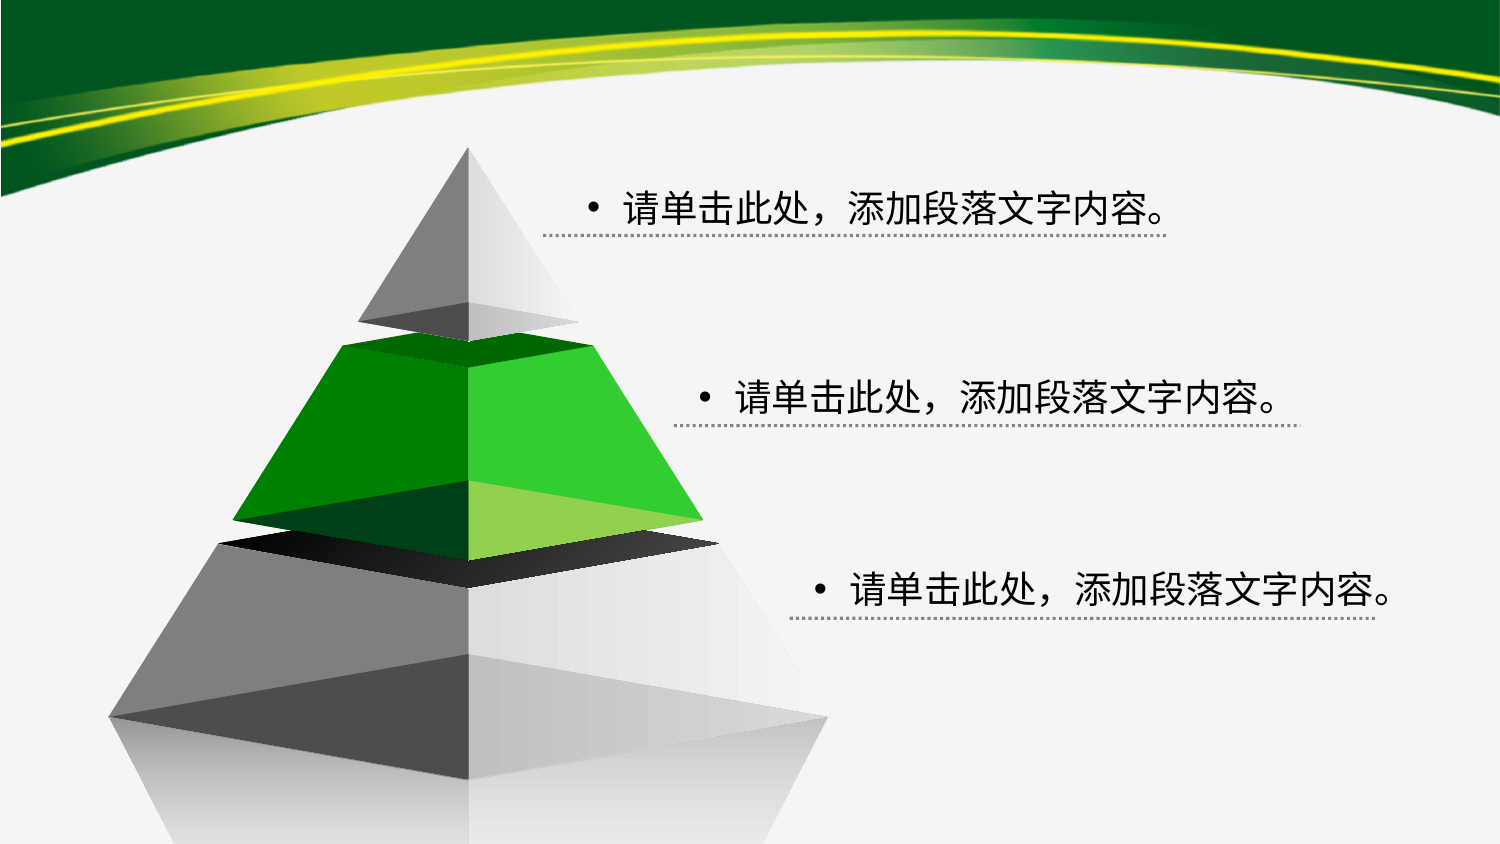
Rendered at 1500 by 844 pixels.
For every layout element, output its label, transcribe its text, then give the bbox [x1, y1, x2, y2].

text_box 请单击此处，添加段落文字内容。 [707, 337, 1309, 435]
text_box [357, 147, 579, 342]
picture [2, 0, 1499, 197]
text_box 请单击此处，添加段落文字内容。 [579, 147, 1197, 245]
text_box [232, 332, 704, 529]
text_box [107, 530, 828, 844]
text_box 请单击此处，添加段落文字内容。 [799, 528, 1400, 626]
